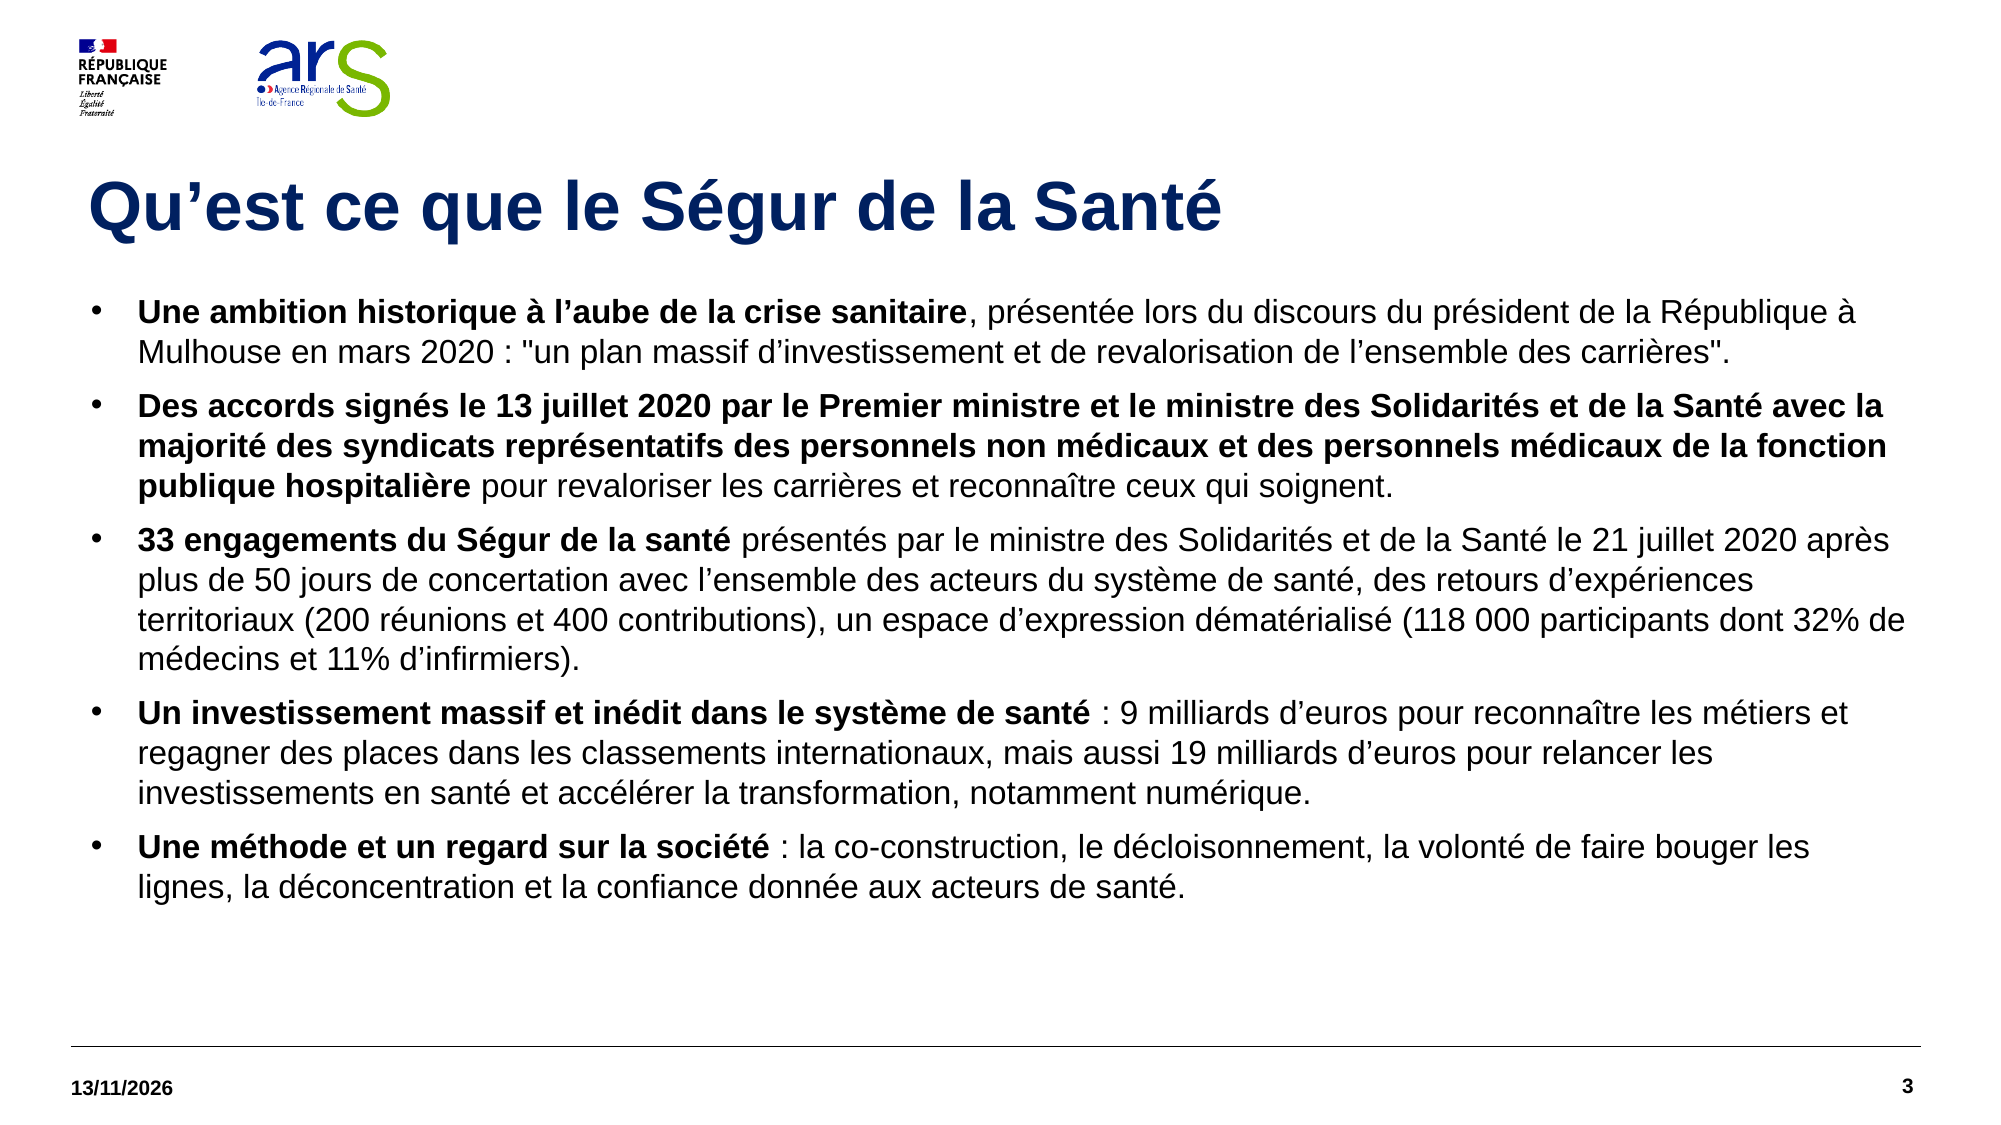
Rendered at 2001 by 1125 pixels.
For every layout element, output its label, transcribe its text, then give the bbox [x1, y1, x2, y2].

picture [63, 23, 182, 142]
list Une ambition historique à l’aube de la crise sanitaire, présentée lors du discours du président de la République à Mulhouse en mars 2020 : "un plan massif d’investissement et de revalorisation de l’ensemble des carrières". Des accords signés le 13 juillet 2020 par le Premier ministre et le ministre des Solidarités et de la Santé avec la majorité des syndicats représentatifs des personnels non médicaux et des personnels médicaux de la fonction publique hospitalière pour revaloriser les carrières et reconnaître ceux qui soignent. 33 engagements du Ségur de la santé présentés par le ministre des Solidarités et de la Santé le 21 juillet 2020 après plus de 50 jours de concertation avec l’ensemble des acteurs du système de santé, des retours d’expériences territoriaux (200 réunions et 400 contributions), un espace d’expression dématérialisé (118 000 participants dont 32% de médecins et 11% d’infirmiers). Un investissement massif et inédit dans le système de santé : 9 milliards d’euros pour reconnaître les métiers et regagner des places dans les classements internationaux, mais aussi 19 milliards d’euros pour relancer les investissements en santé et accélérer la transformation, notamment numérique. Une méthode et un regard sur la société : la co-construction, le décloisonnement, la volonté de faire bouger les lignes, la déconcentration et la confiance donnée aux acteurs de santé. [70, 290, 1914, 1004]
slide_number 3 [1618, 1046, 1914, 1125]
title Qu’est ce que le Ségur de la Santé [70, 149, 1914, 268]
picture [256, 40, 390, 117]
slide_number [70, 1049, 336, 1125]
